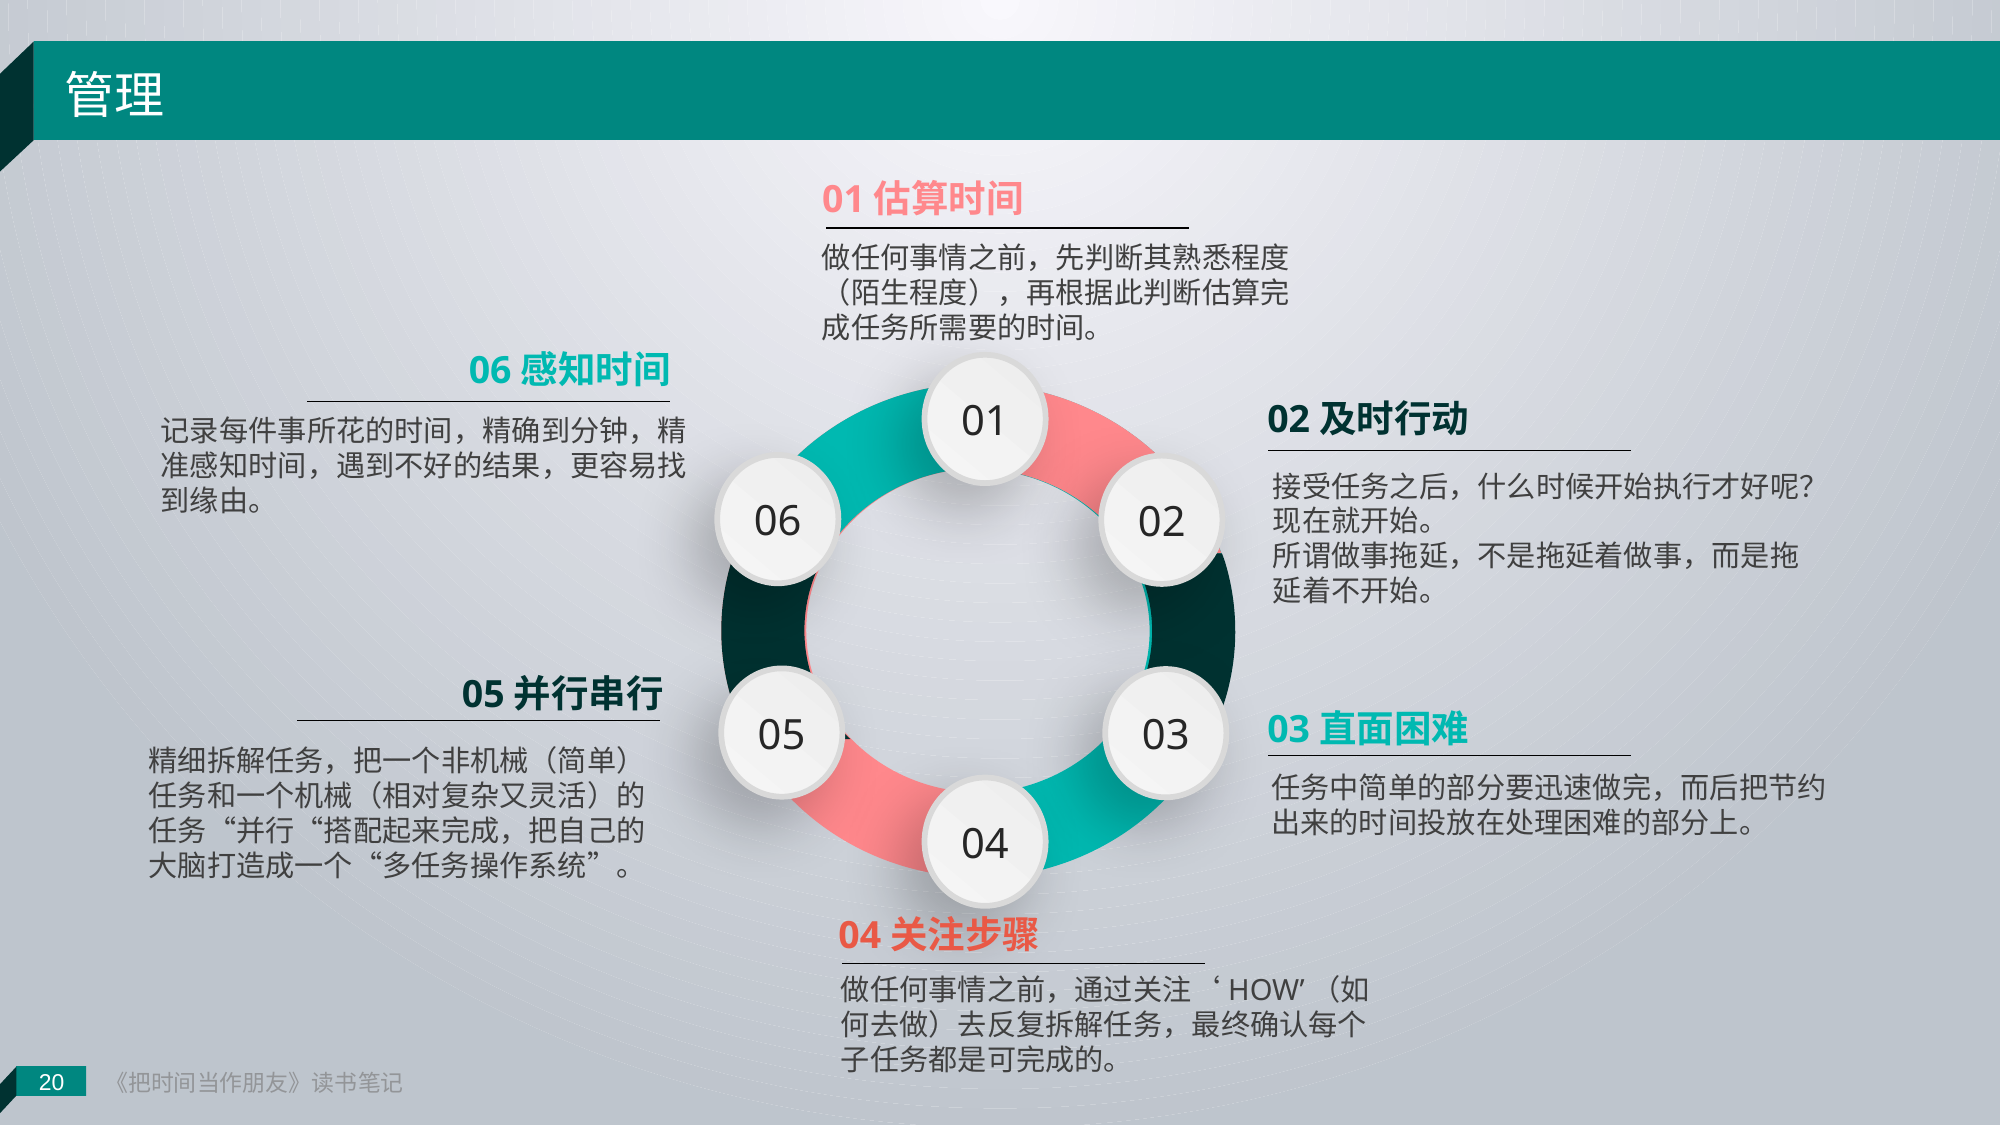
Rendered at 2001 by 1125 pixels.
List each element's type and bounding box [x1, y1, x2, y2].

text_box [0, 41, 2000, 1117]
